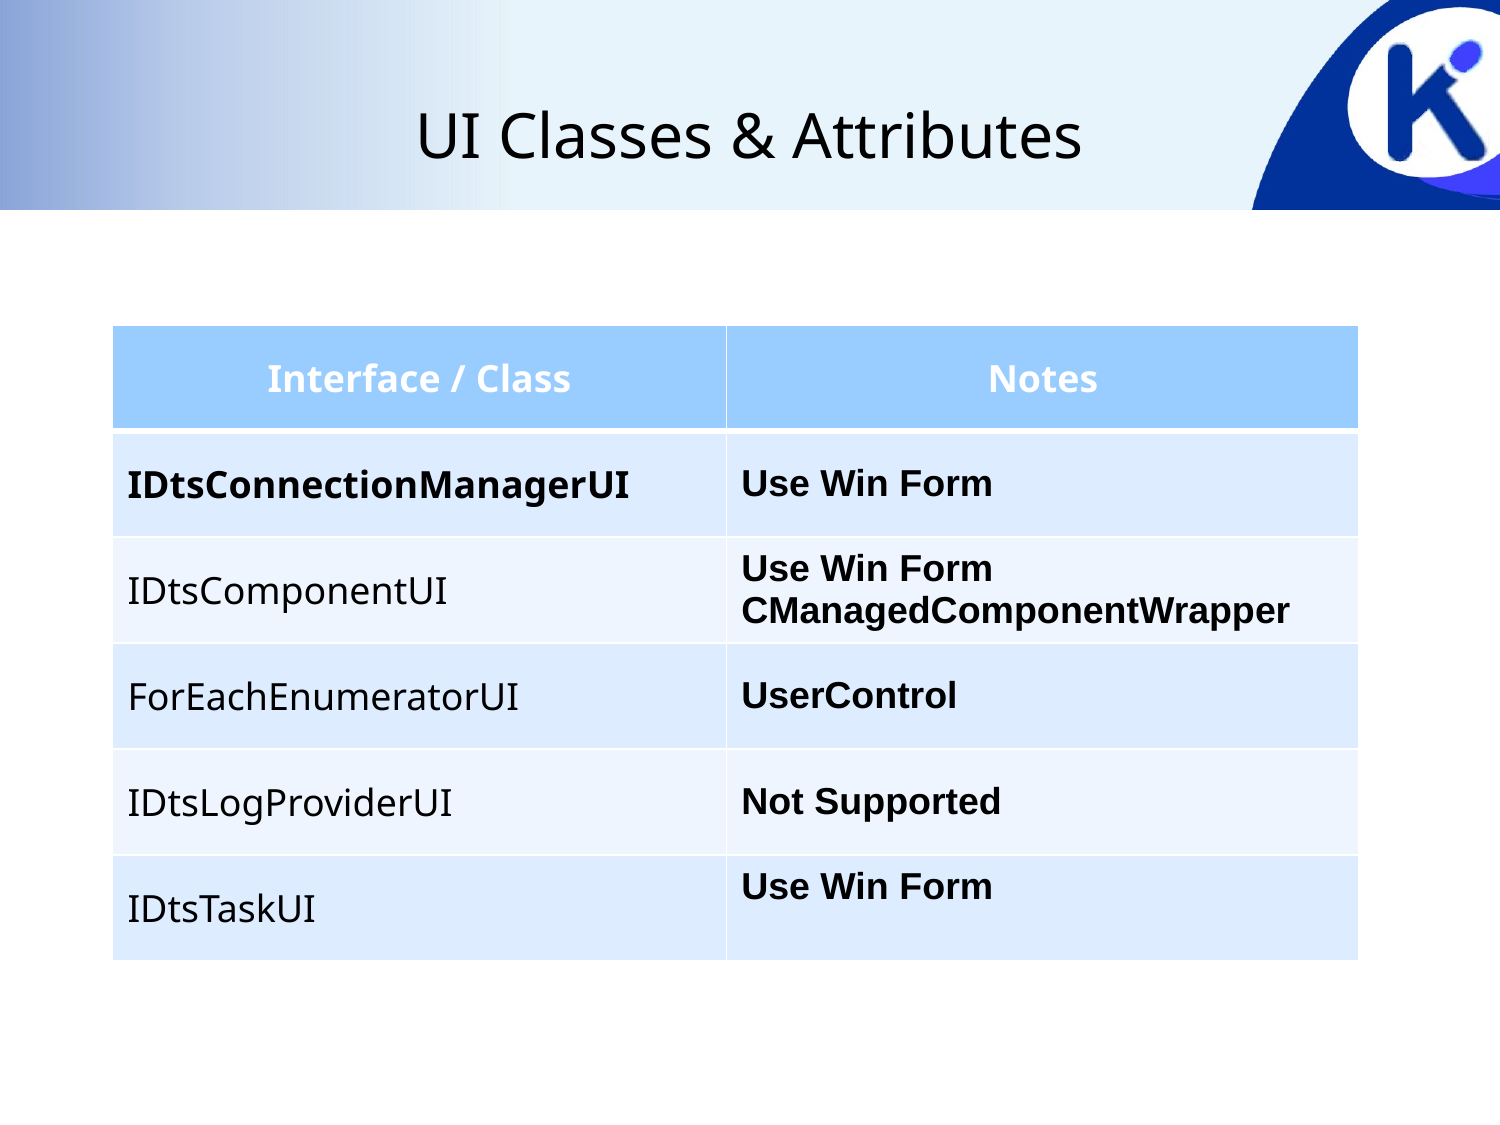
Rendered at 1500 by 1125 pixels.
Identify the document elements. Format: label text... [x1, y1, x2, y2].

title UI Classes & Attributes [0, 46, 1500, 235]
table_cell IDtsConnectionManagerUI [113, 434, 726, 536]
picture [0, 0, 1500, 46]
table_cell Use Win Form CManagedComponentWrapper [727, 538, 1358, 642]
table_cell IDtsLogProviderUI [113, 750, 726, 854]
table_cell Use Win Form [727, 856, 1358, 960]
table_cell IDtsTaskUI [113, 856, 726, 960]
table_cell Not Supported [727, 750, 1358, 854]
table_cell UserControl [727, 644, 1358, 748]
table_header Notes [727, 326, 1358, 428]
table_cell ForEachEnumeratorUI [113, 644, 726, 748]
table_cell Use Win Form [727, 434, 1358, 536]
table_cell IDtsComponentUI [113, 538, 726, 642]
table_header Interface / Class [113, 326, 726, 428]
